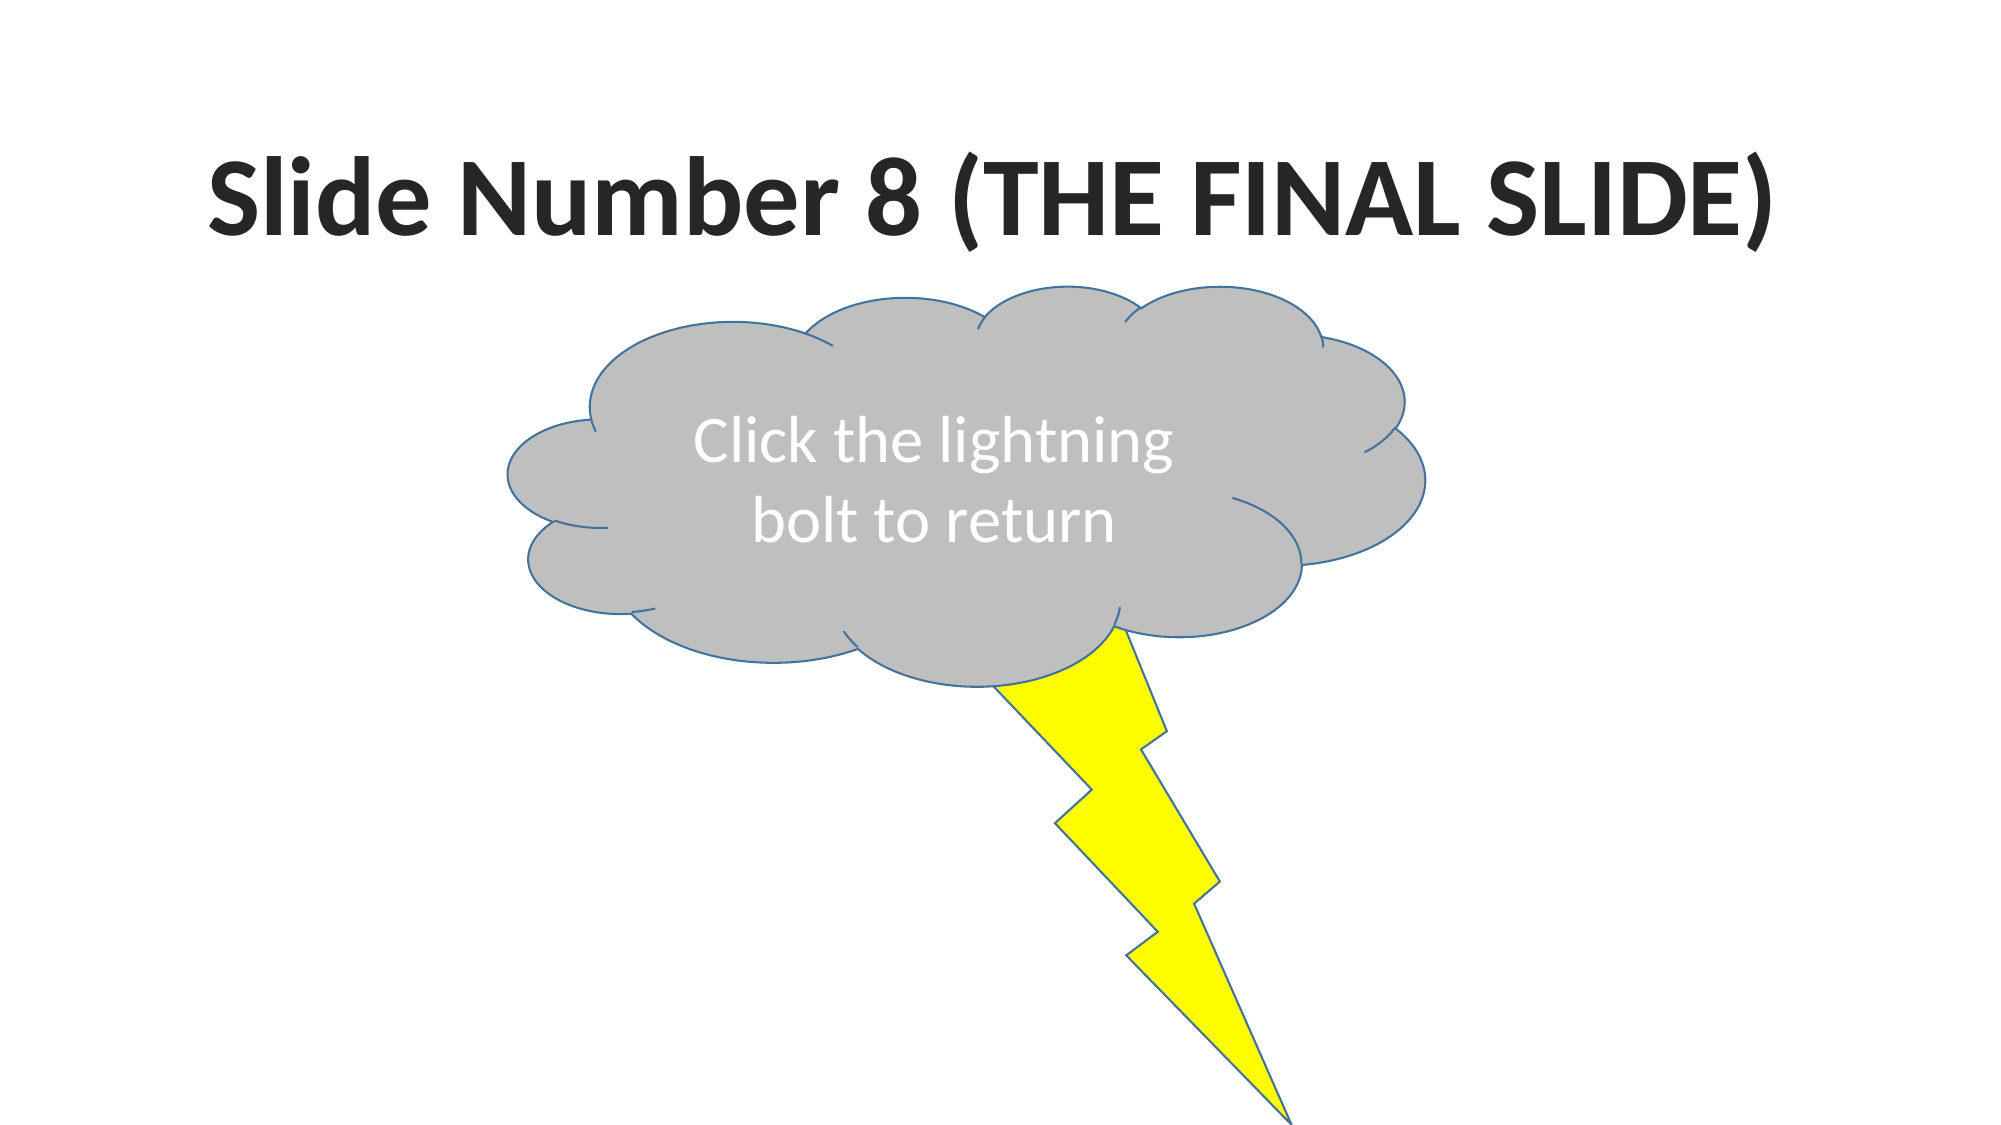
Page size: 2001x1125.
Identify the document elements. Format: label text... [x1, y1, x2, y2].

text_box [993, 628, 1293, 1125]
text_box Click the lightning bolt to return [506, 285, 1427, 688]
text_box Slide Number 8 (THE FINAL SLIDE) [192, 115, 1796, 266]
